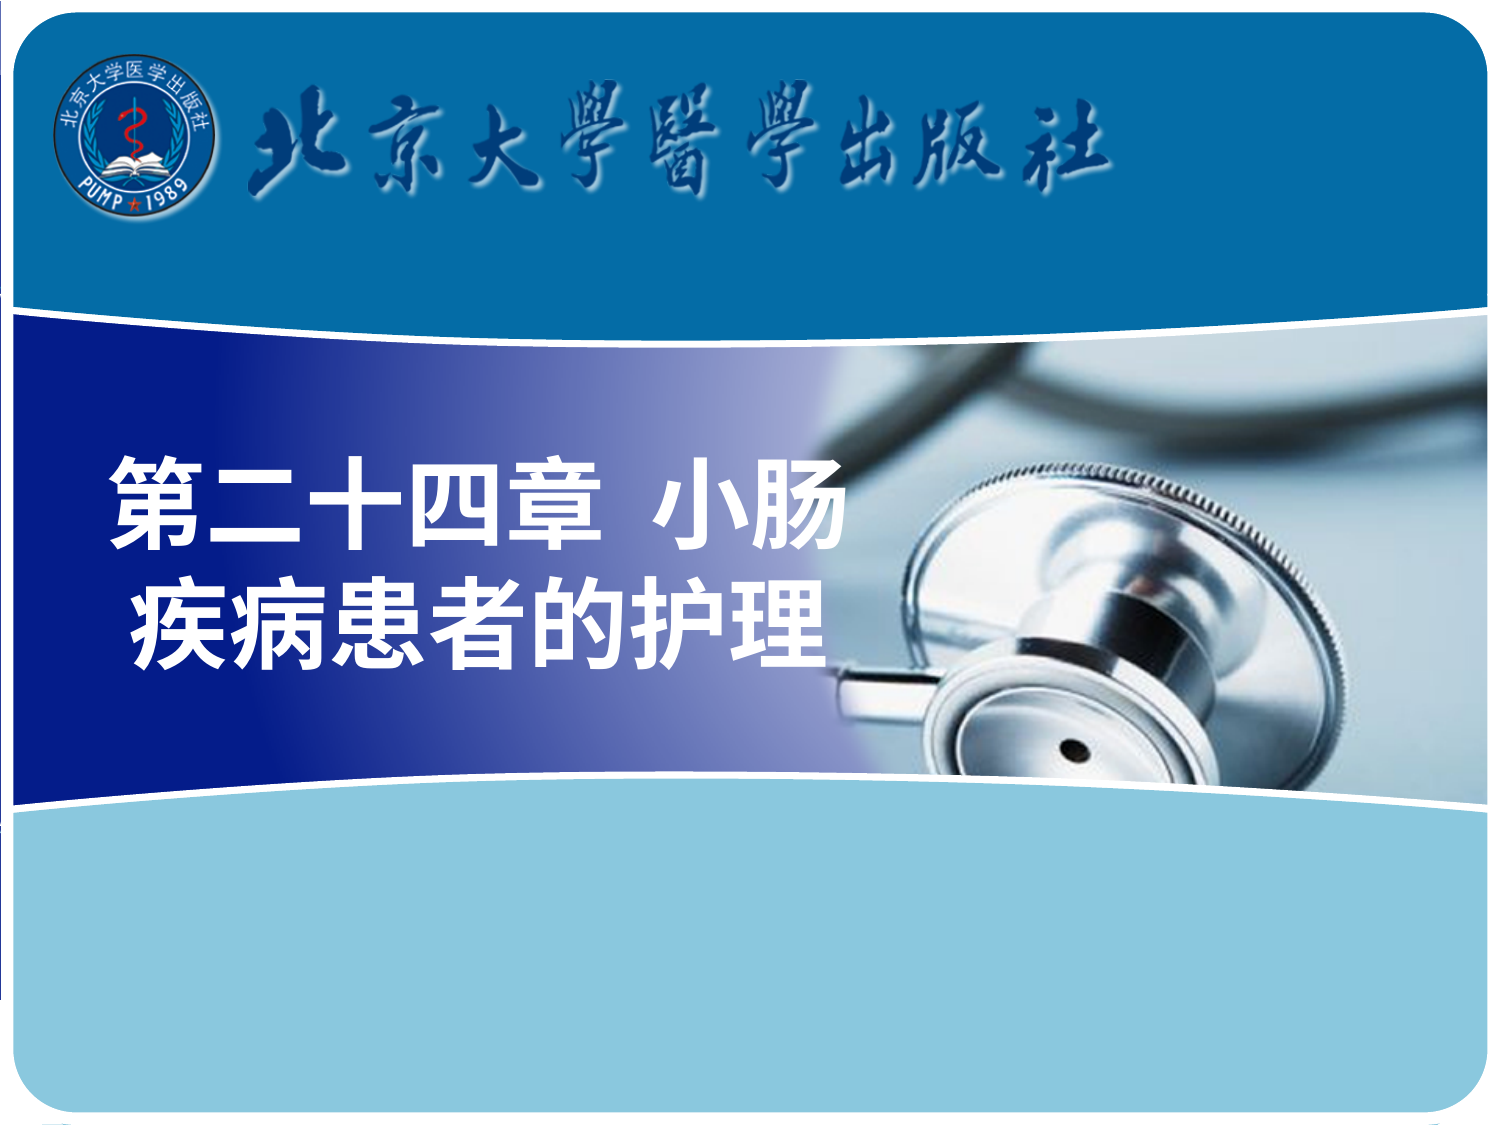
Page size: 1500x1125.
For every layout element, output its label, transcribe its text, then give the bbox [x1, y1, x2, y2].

title 第二十四章 小肠疾病患者的护理 [52, 373, 904, 749]
picture [53, 54, 1117, 225]
picture [14, 315, 1487, 805]
